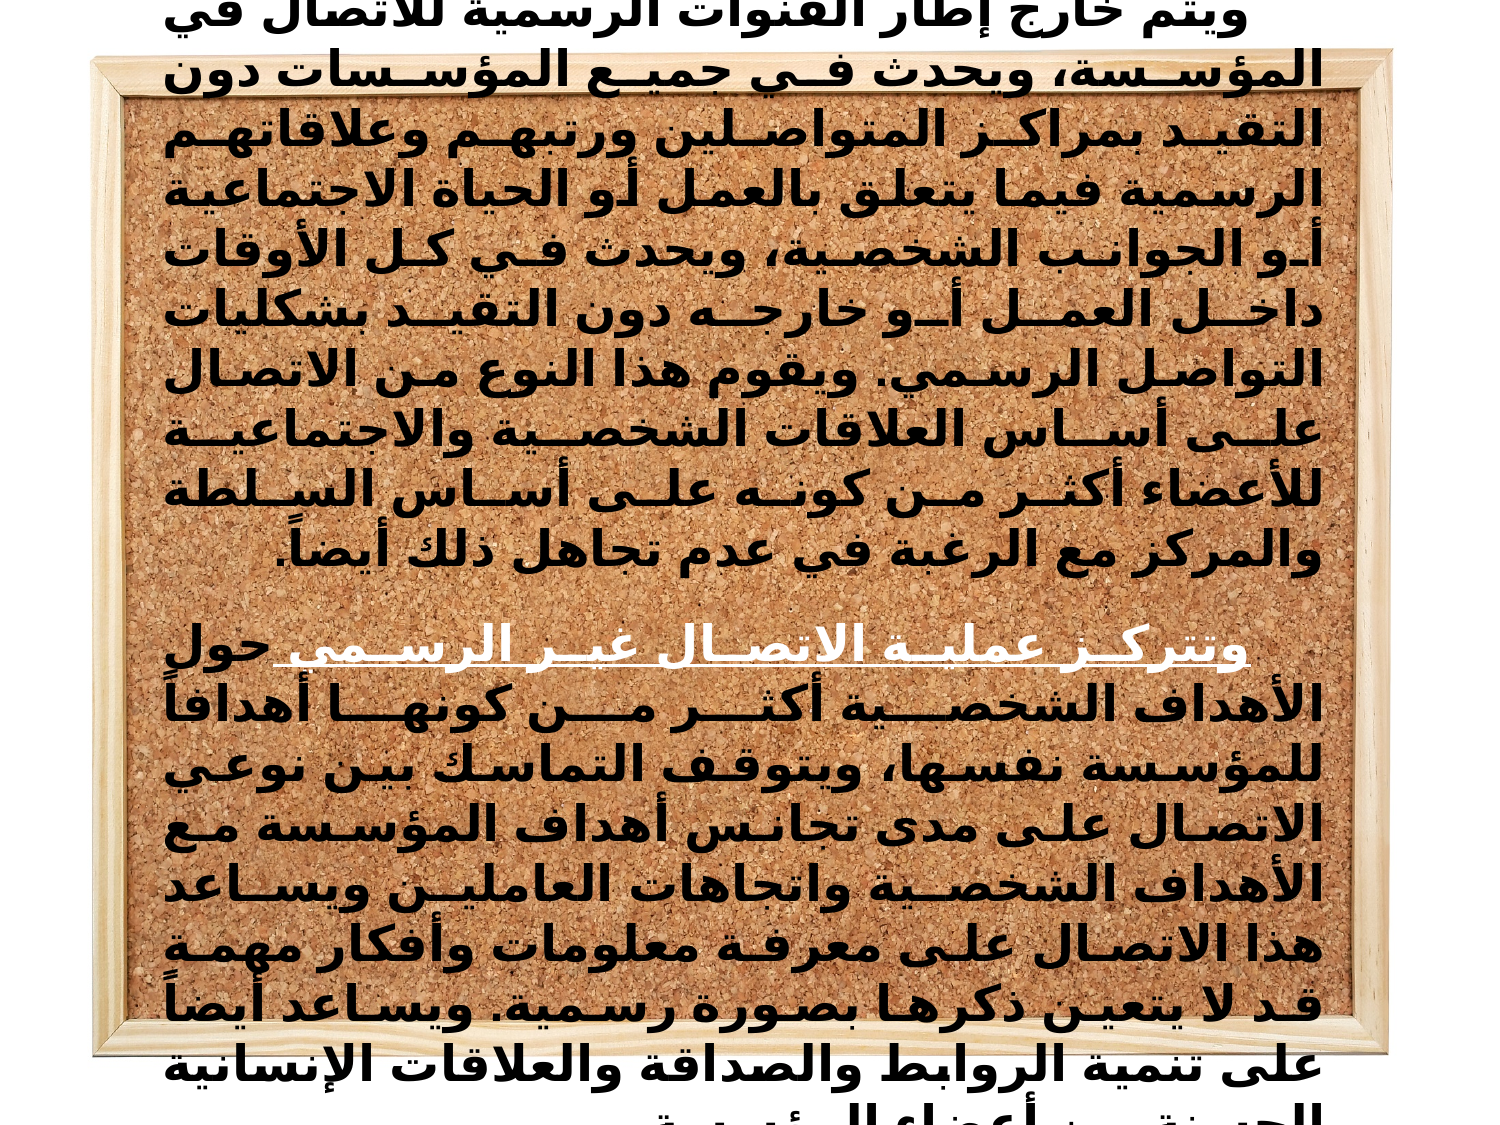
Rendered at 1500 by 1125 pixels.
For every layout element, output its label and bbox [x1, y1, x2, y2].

text_box [147, 1121, 1341, 1125]
picture [0, 0, 1500, 1114]
